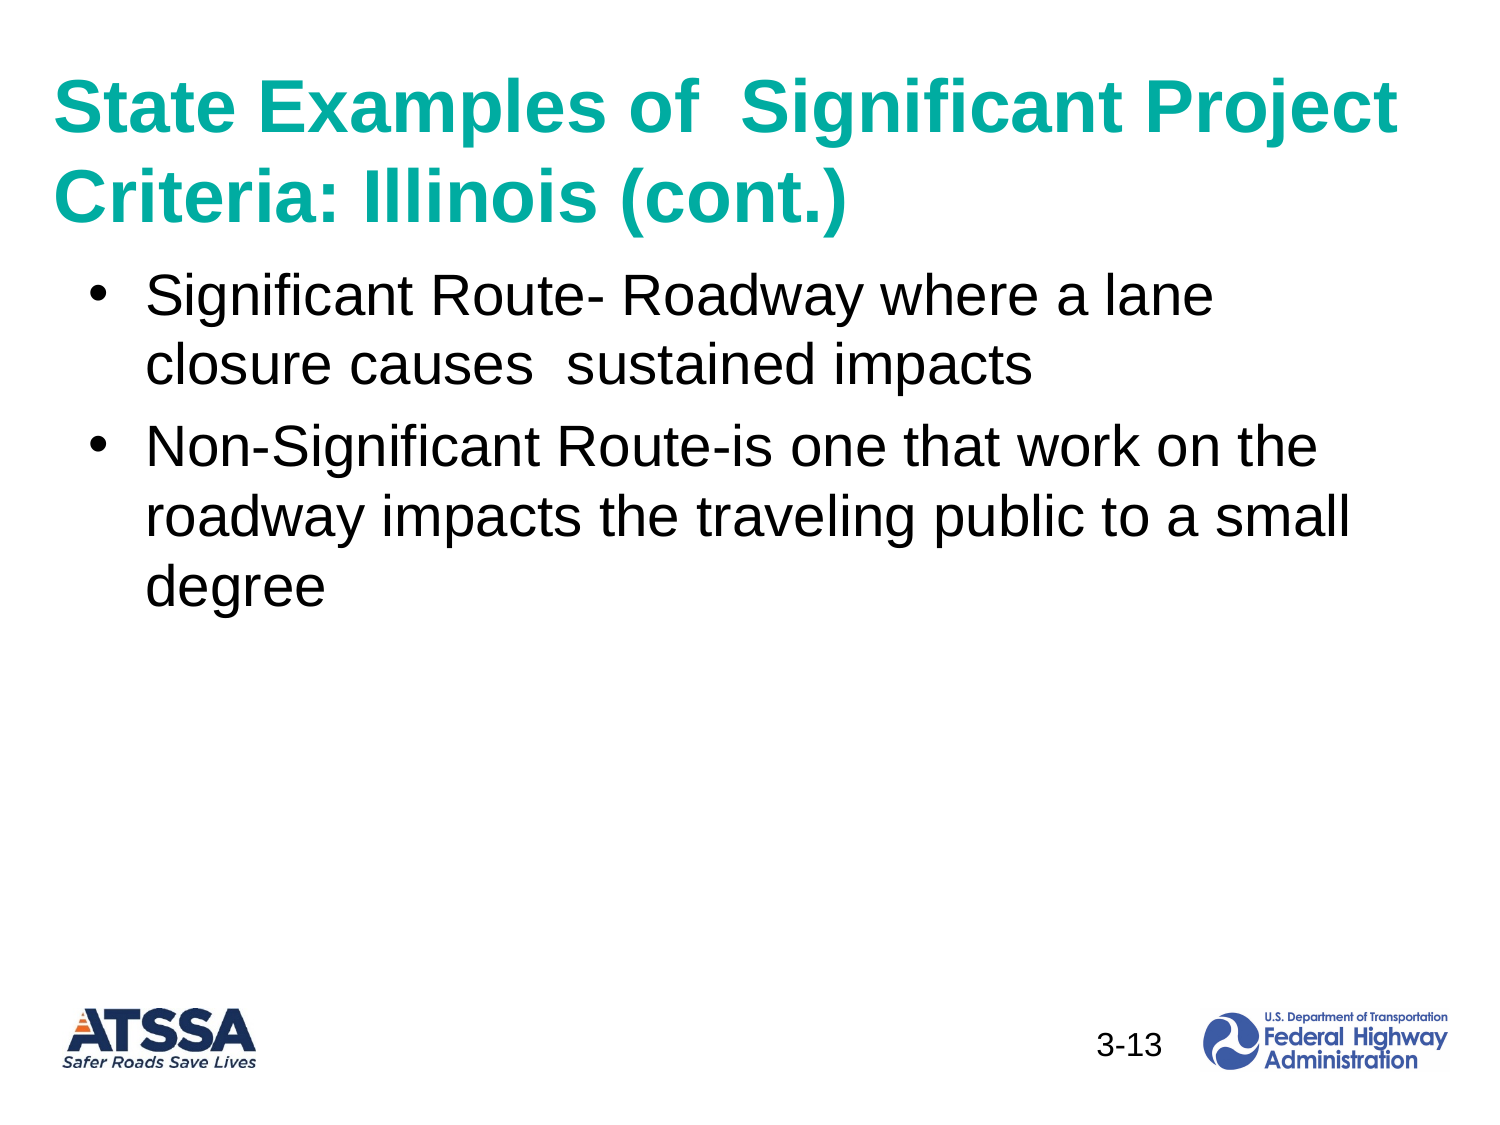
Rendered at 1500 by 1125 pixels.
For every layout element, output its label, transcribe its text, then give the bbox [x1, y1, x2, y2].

picture [62, 1008, 256, 1068]
list Significant Route- Roadway where a lane closure causes sustained impacts Non-Significant Route-is one that work on the roadway impacts the traveling public to a small degree [73, 249, 1424, 971]
picture [1200, 1008, 1450, 1072]
title State Examples of Significant Project Criteria: Illinois (cont.) [38, 45, 1424, 250]
